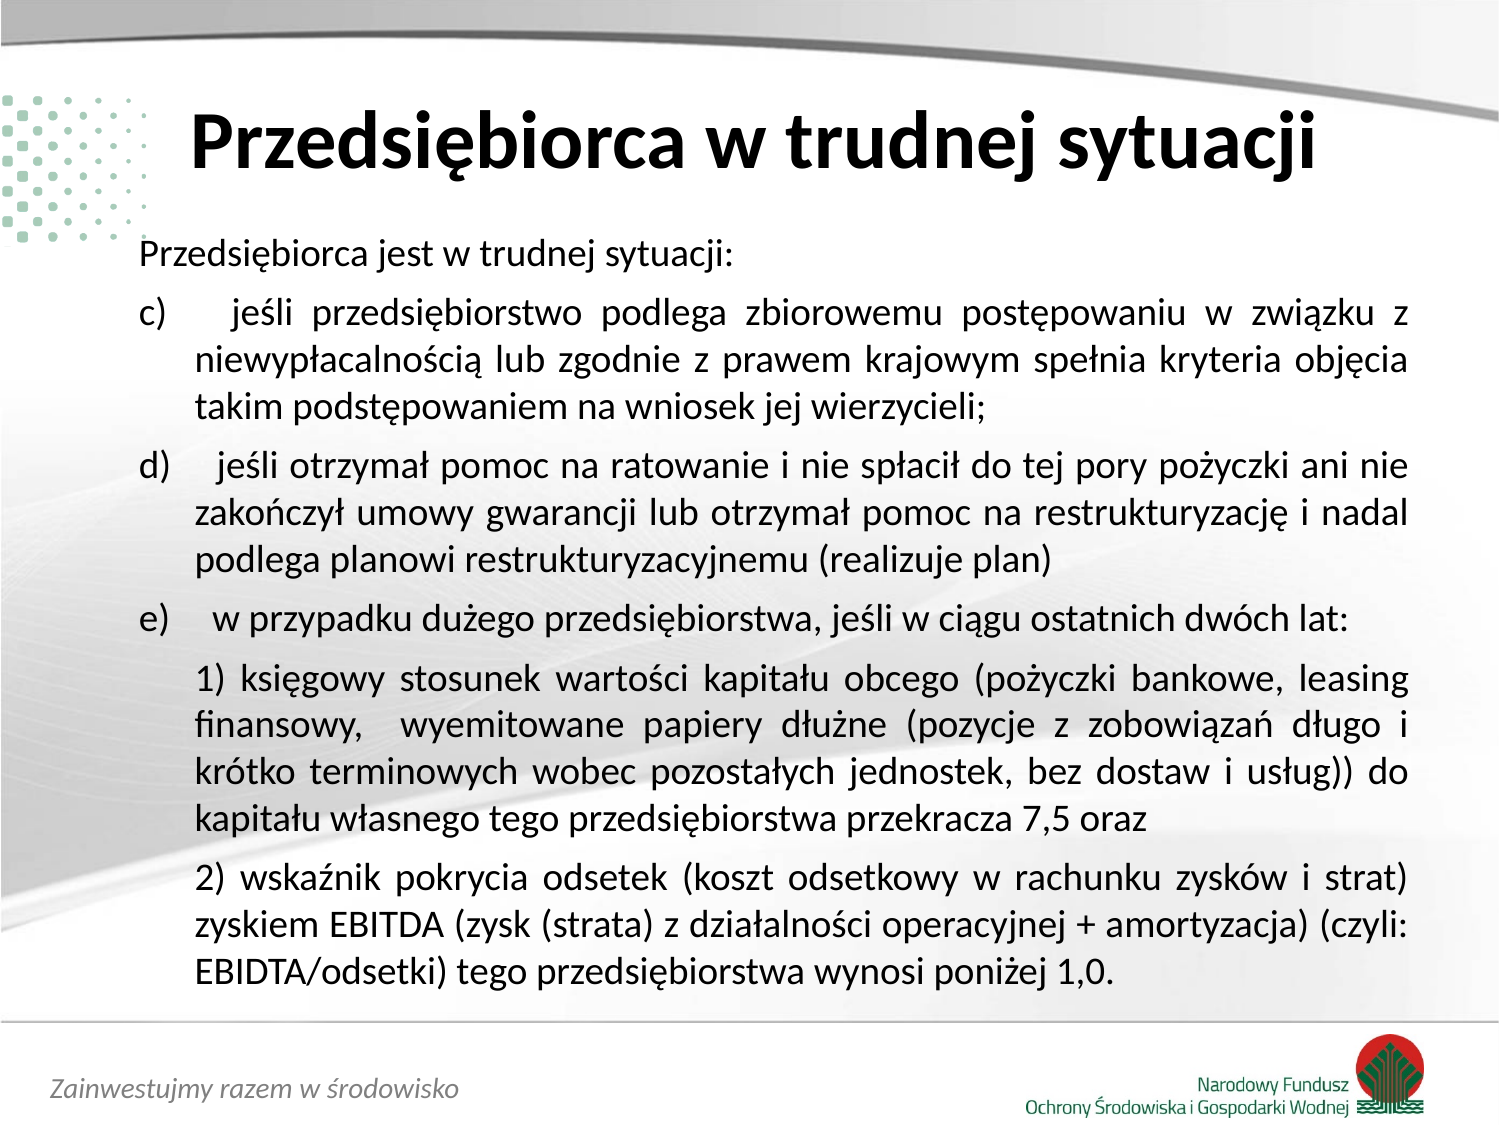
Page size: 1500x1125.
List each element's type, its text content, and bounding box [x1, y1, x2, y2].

picture [1026, 1034, 1424, 1118]
picture [0, 0, 1499, 1023]
list Przedsiębiorca jest w trudnej sytuacji: jeśli przedsiębiorstwo podlega zbiorowemu postępowaniu w związku z niewypłacalnością lub zgodnie z prawem krajowym spełnia kryteria objęcia takim podstępowaniem na wniosek jej wierzycieli; jeśli otrzymał pomoc na ratowanie i nie spłacił do tej pory pożyczki ani nie zakończył umowy gwarancji lub otrzymał pomoc na restrukturyzację i nadal podlega planowi restrukturyzacyjnemu (realizuje plan) w przypadku dużego przedsiębiorstwa, jeśli w ciągu ostatnich dwóch lat: 1) księgowy stosunek wartości kapitału obcego (pożyczki bankowe, leasing finansowy, wyemitowane papiery dłużne (pozycje z zobowiązań długo i krótko terminowych wobec pozostałych jednostek, bez dostaw i usług)) do kapitału własnego tego przedsiębiorstwa przekracza 7,5 oraz 2) wskaźnik pokrycia odsetek (koszt odsetkowy w rachunku zysków i strat) zyskiem EBITDA (zysk (strata) z działalności operacyjnej + amortyzacja) (czyli: EBIDTA/odsetki) tego przedsiębiorstwa wynosi poniżej 1,0. [123, 219, 1425, 1005]
title Przedsiębiorca w trudnej sytuacji [175, 78, 1425, 193]
